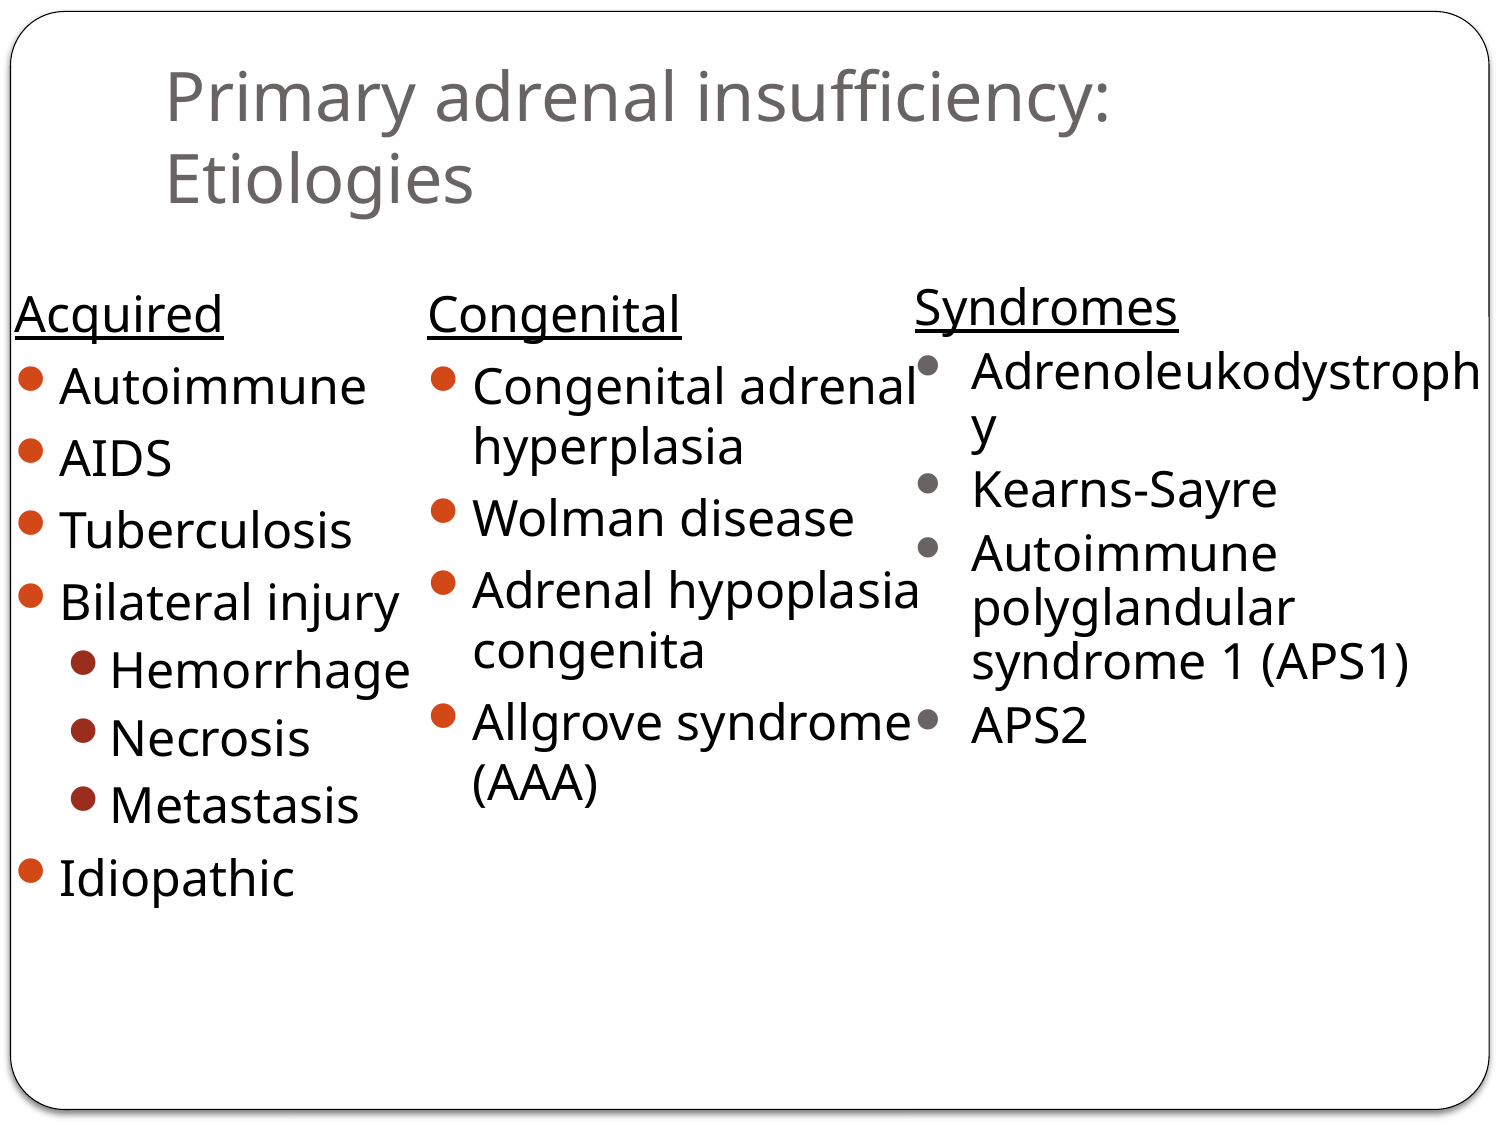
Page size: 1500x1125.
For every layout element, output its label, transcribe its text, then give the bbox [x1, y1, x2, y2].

text_box Syndromes Adrenoleukodystrophy Kearns-Sayre Autoimmune polyglandular syndrome 1 (APS1) APS2 [899, 275, 1500, 999]
title Primary adrenal insufficiency: Etiologies [150, 45, 1425, 233]
list Congenital Congenital adrenal hyperplasia Wolman disease Adrenal hypoplasia congenita Allgrove syndrome (AAA) [412, 275, 899, 999]
list Acquired Autoimmune AIDS Tuberculosis Bilateral injury Hemorrhage Necrosis Metastasis Idiopathic [0, 275, 412, 999]
